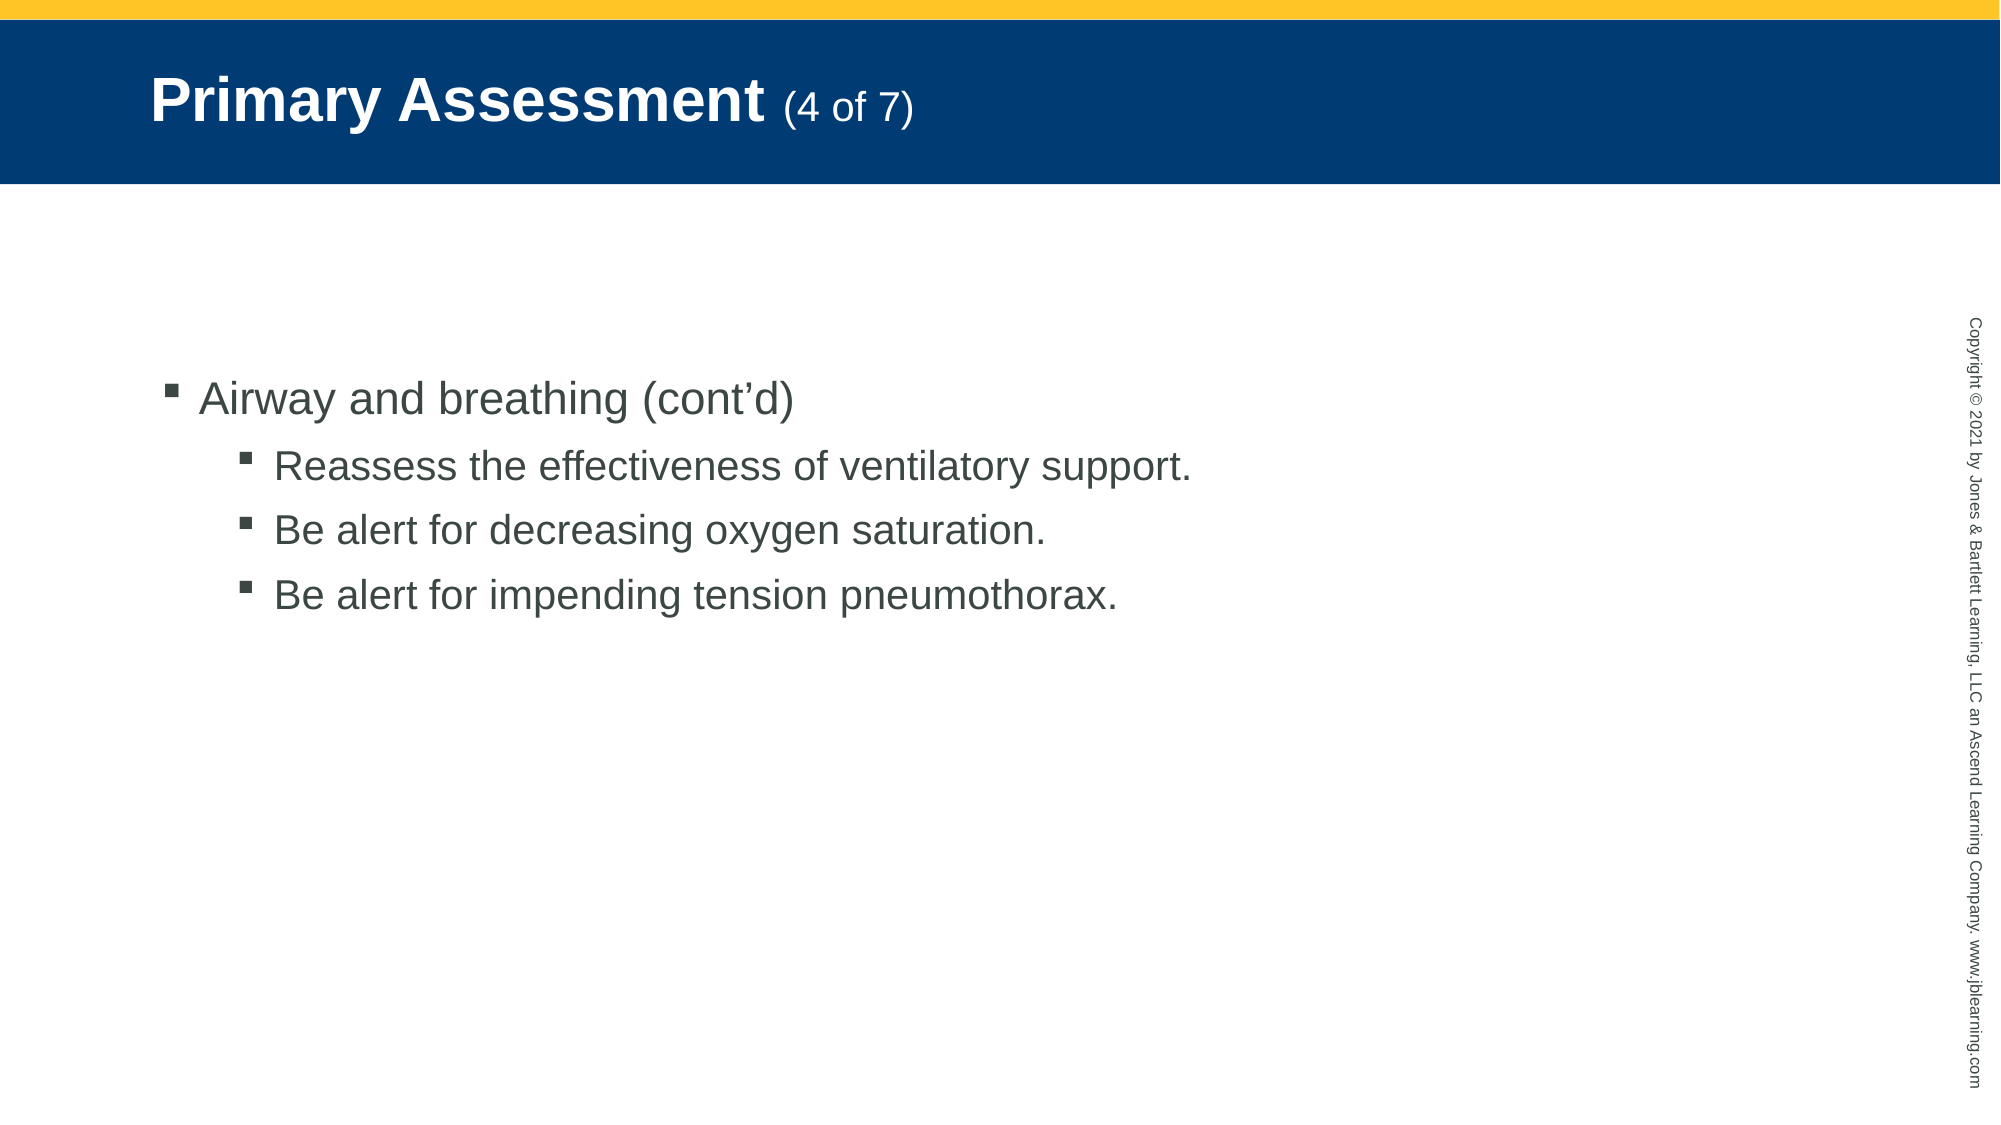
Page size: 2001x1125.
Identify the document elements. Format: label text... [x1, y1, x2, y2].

list Airway and breathing (cont’d) Reassess the effectiveness of ventilatory support. Be alert for decreasing oxygen saturation. Be alert for impending tension pneumothorax. [146, 361, 1859, 1016]
title Primary Assessment (4 of 7) [0, 19, 2000, 185]
